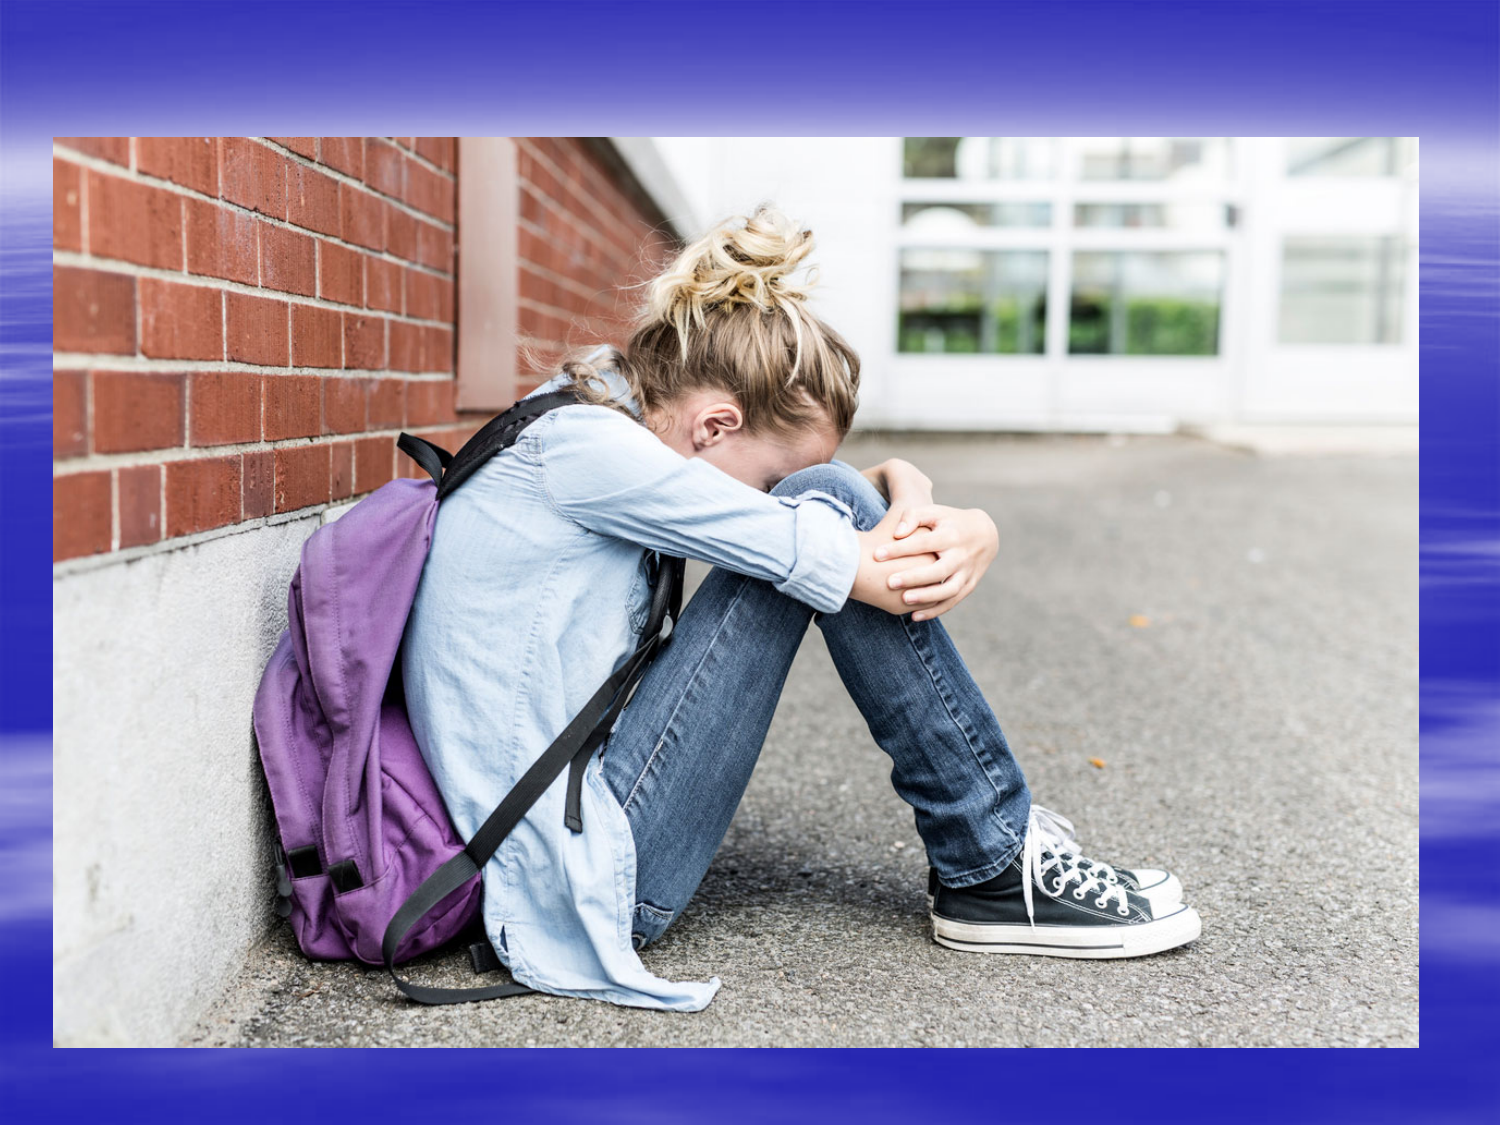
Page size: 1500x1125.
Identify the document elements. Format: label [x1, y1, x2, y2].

list [52, 136, 1420, 1048]
